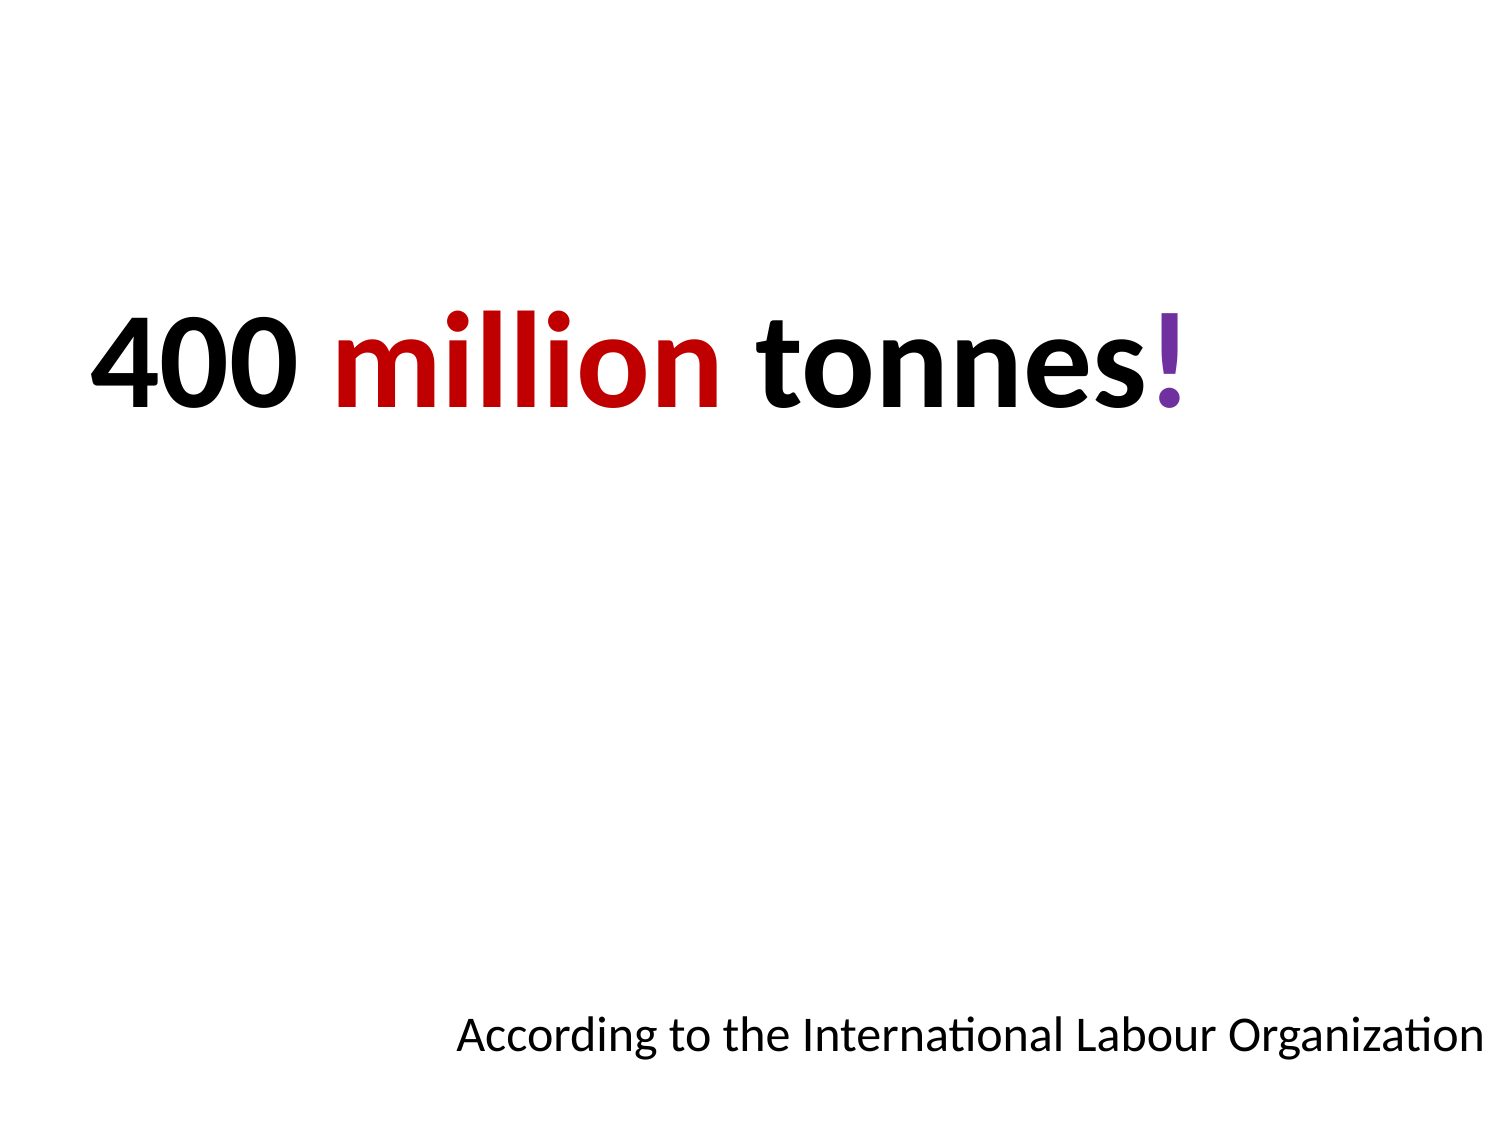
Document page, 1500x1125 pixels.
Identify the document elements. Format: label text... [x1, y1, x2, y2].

title According to the International Labour Organization [150, 937, 1500, 1125]
list 400 million tonnes! [75, 262, 1425, 657]
